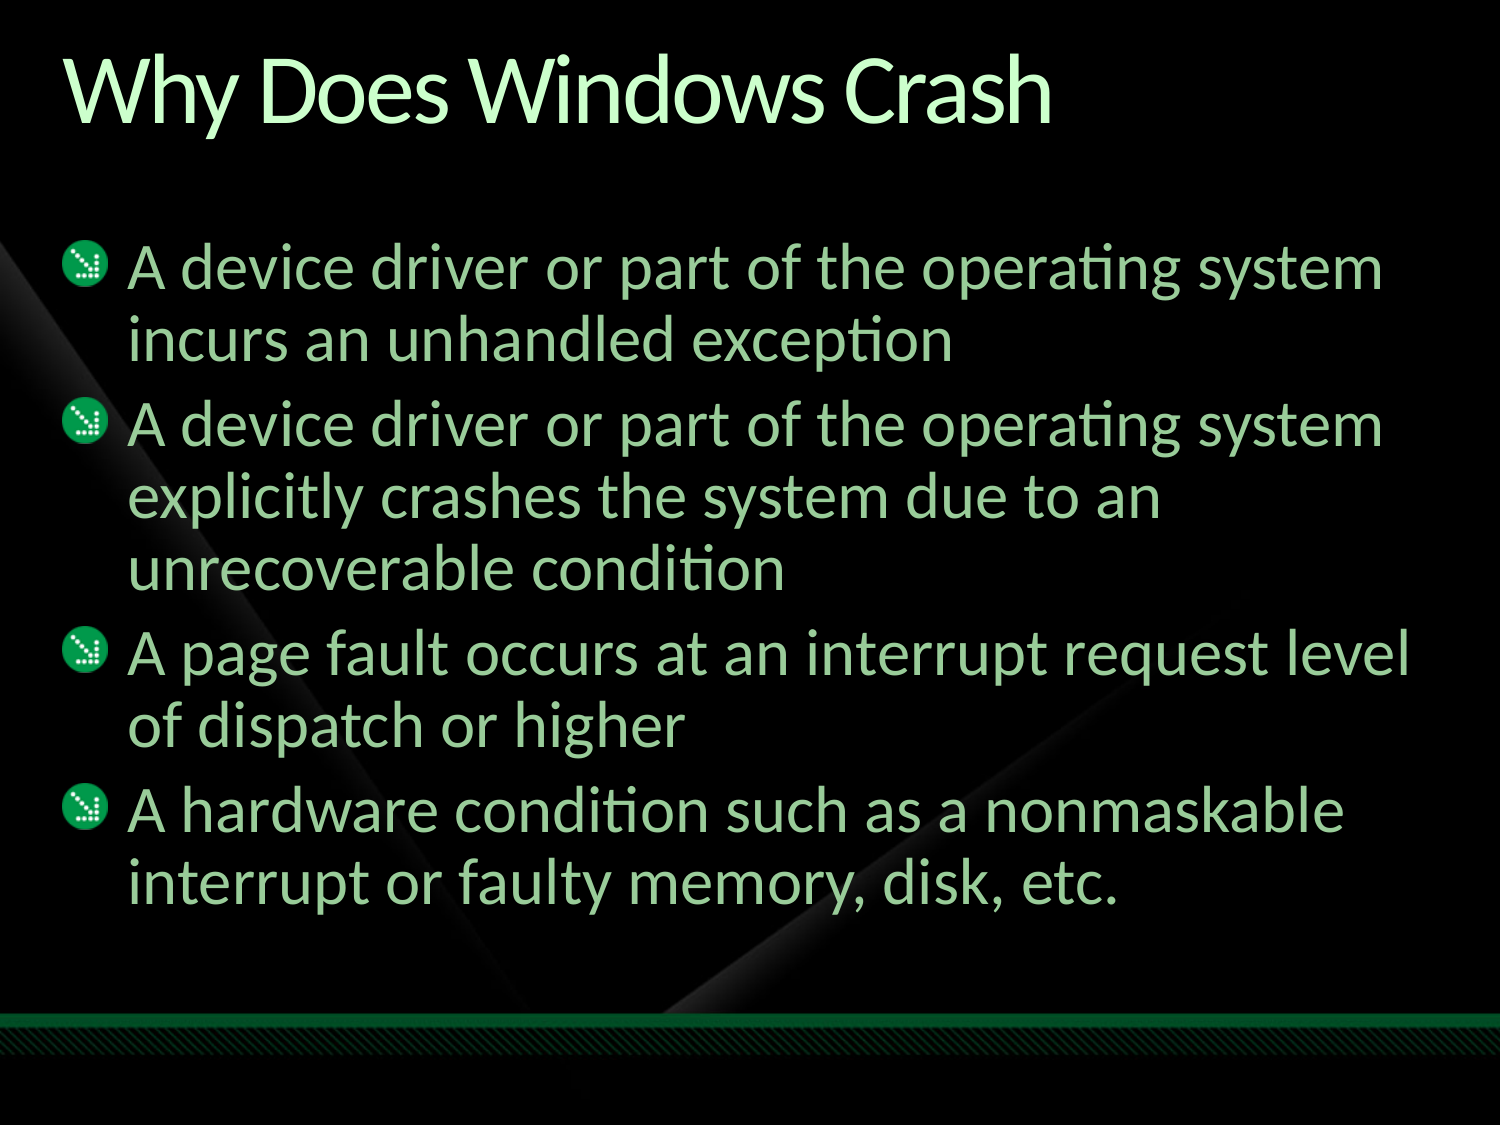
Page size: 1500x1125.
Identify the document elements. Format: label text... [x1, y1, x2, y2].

picture [0, 0, 1500, 1125]
title Why Does Windows Crash [62, 37, 1438, 147]
list A device driver or part of the operating system incurs an unhandled exception A device driver or part of the operating system explicitly crashes the system due to an unrecoverable condition A page fault occurs at an interrupt request level of dispatch or higher A hardware condition such as a nonmaskable interrupt or faulty memory, disk, etc. [62, 231, 1438, 980]
